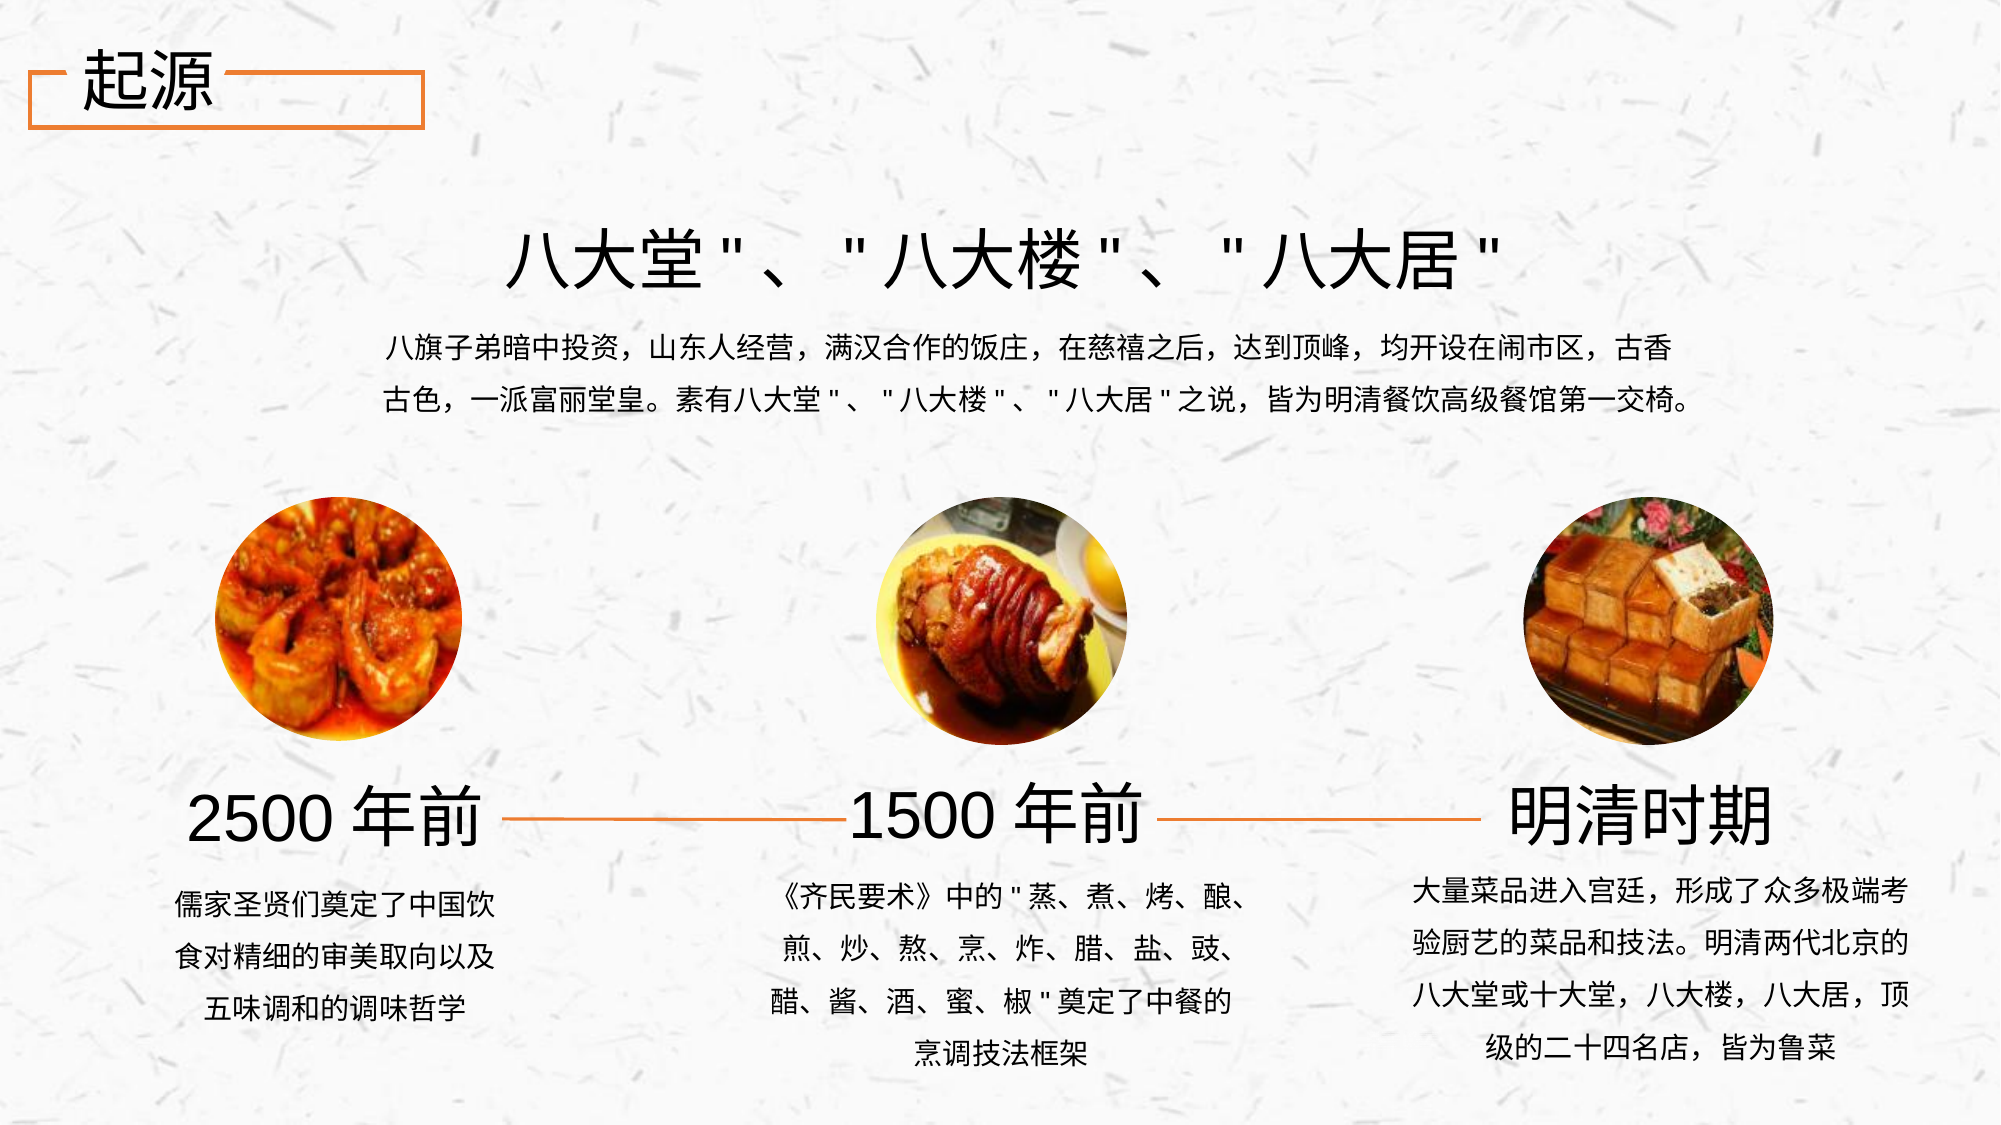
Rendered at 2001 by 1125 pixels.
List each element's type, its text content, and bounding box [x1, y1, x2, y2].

text_box 八大堂"、"八大楼"、"八大居" [489, 210, 1516, 306]
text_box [119, 496, 551, 1035]
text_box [754, 496, 1249, 1081]
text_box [30, 0, 424, 128]
picture [0, 0, 2001, 1125]
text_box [1383, 496, 1939, 1074]
text_box 八旗子弟暗中投资，山东人经营，满汉合作的饭庄，在慈禧之后，达到顶峰，均开设在闹市区，古香古色，一派富丽堂皇。素有八大堂"、"八大楼"、"八大居"之说，皆为明清餐饮高级餐馆第一交椅。 [363, 304, 1695, 424]
